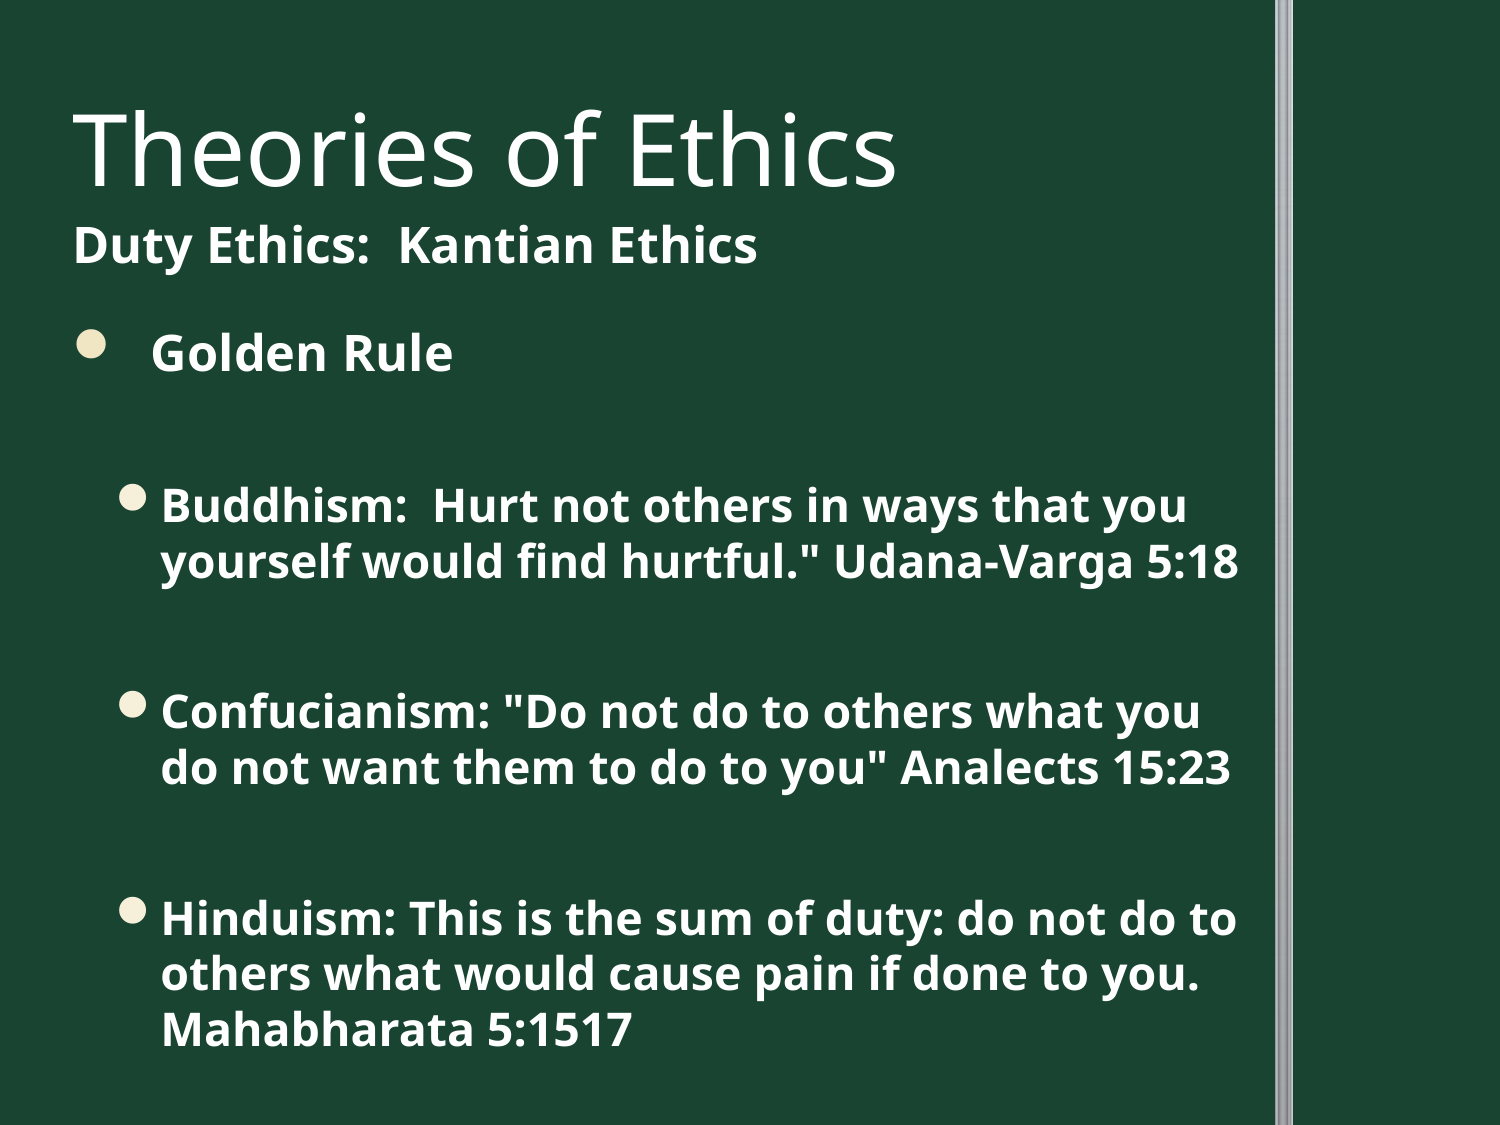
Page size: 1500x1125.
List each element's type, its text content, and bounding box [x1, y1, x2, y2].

picture [1275, 0, 1293, 1125]
title Theories of Ethics [57, 86, 1220, 206]
list Duty Ethics: Kantian Ethics Golden Rule Buddhism: Hurt not others in ways that you yourself would find hurtful." Udana-Varga 5:18 Confucianism: "Do not do to others what you do not want them to do to you" Analects 15:23 Hinduism: This is the sum of duty: do not do to others what would cause pain if done to you. Mahabharata 5:1517 [57, 206, 1268, 1125]
